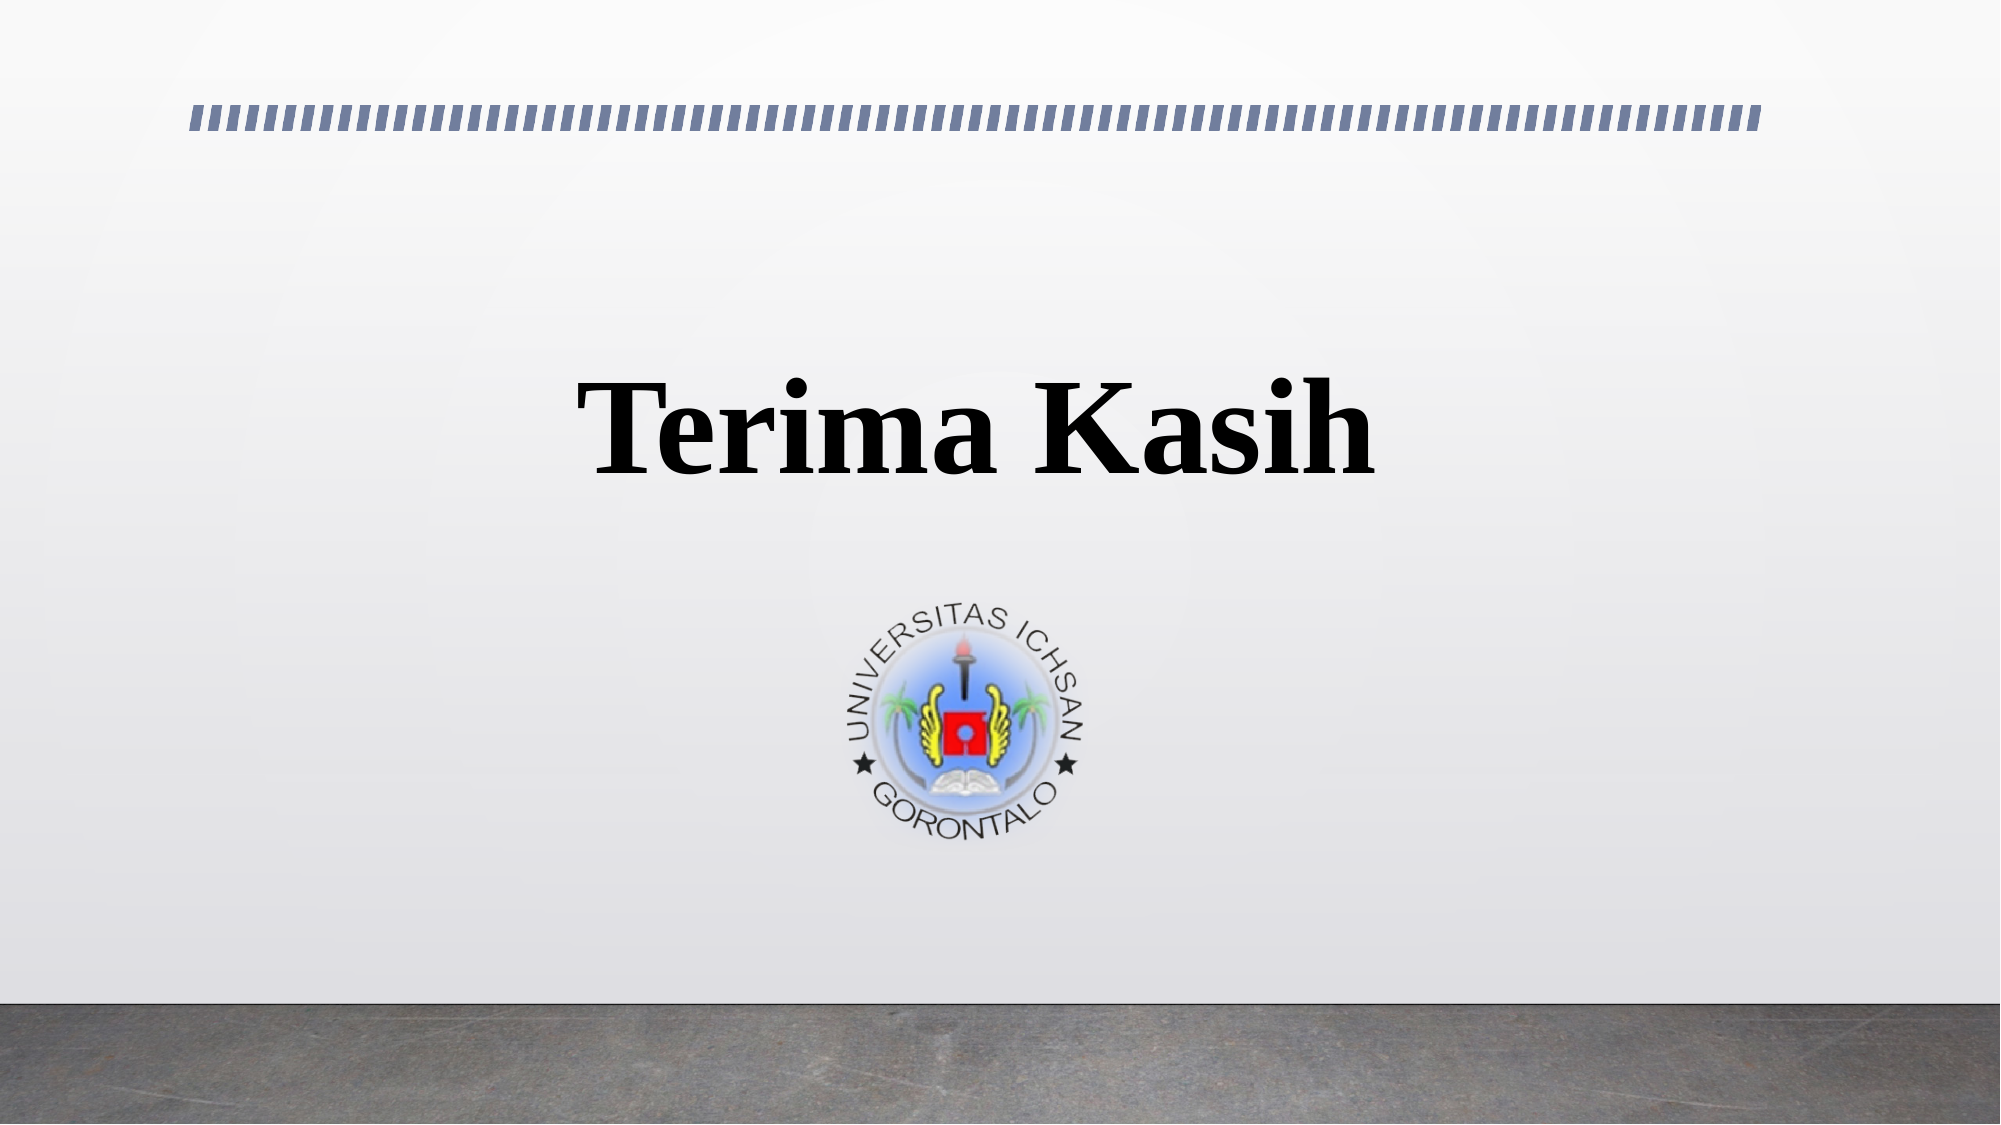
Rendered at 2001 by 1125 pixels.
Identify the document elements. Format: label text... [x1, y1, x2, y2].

picture [0, 1004, 2000, 1124]
picture [762, 521, 1170, 918]
text_box Terima Kasih [487, 179, 1446, 508]
